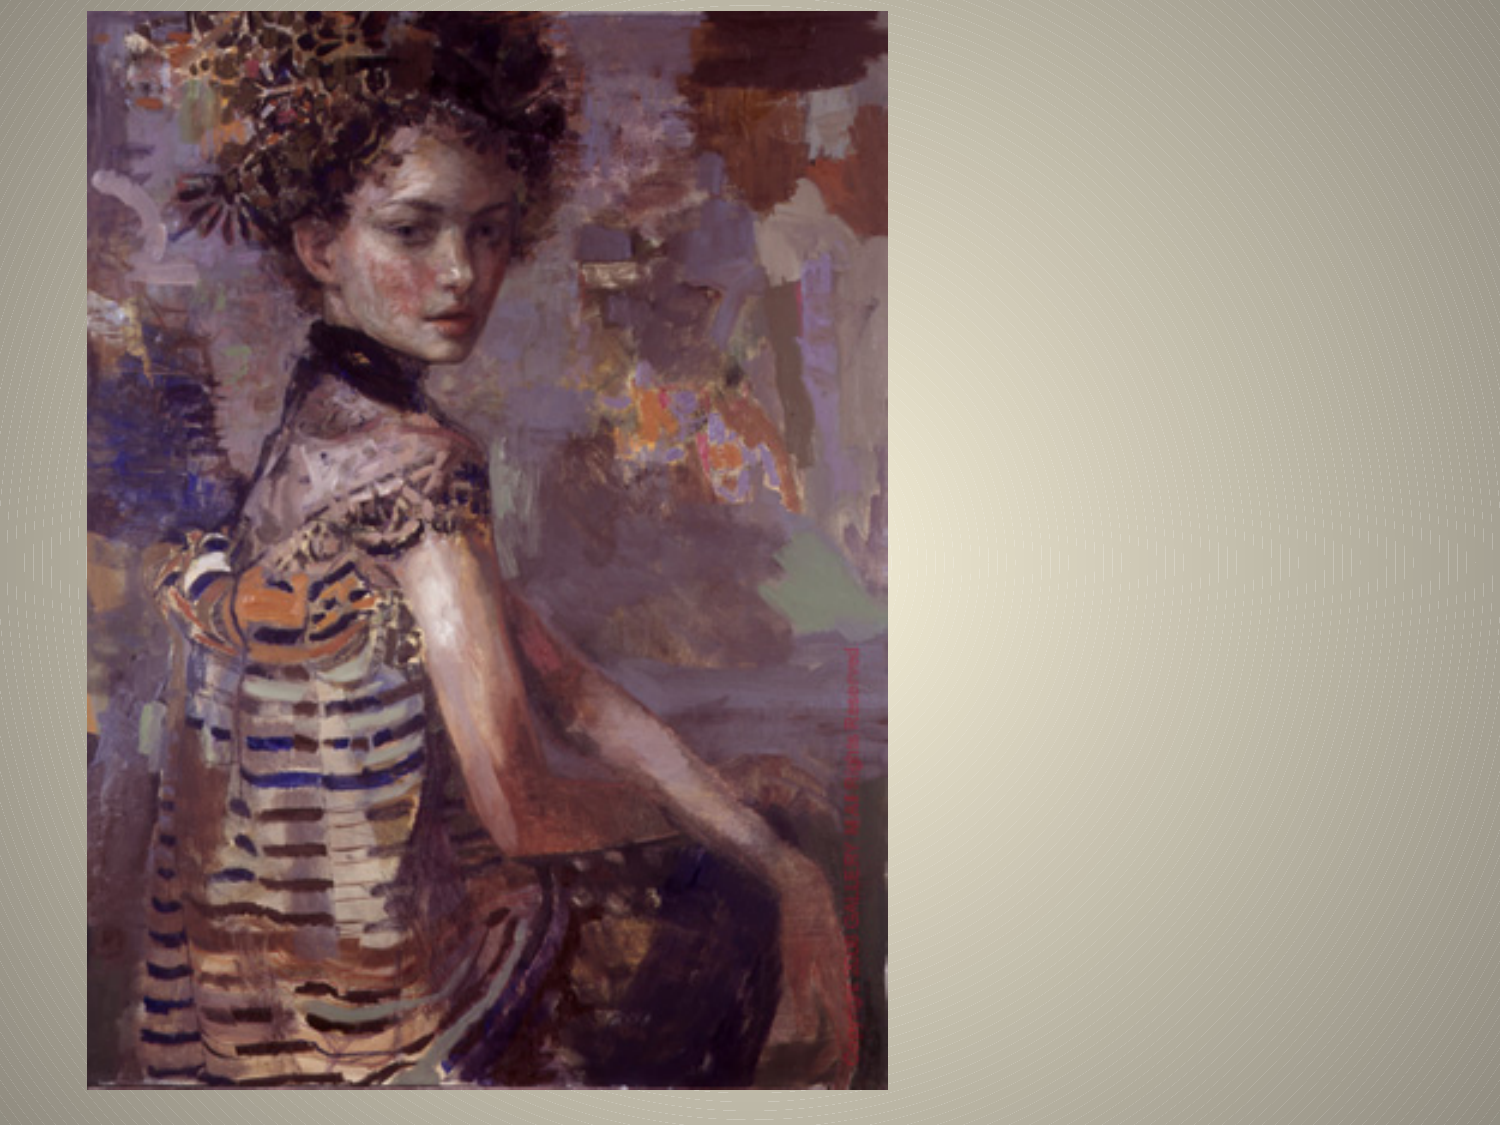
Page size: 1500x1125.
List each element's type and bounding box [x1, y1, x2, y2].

picture [87, 11, 888, 1090]
